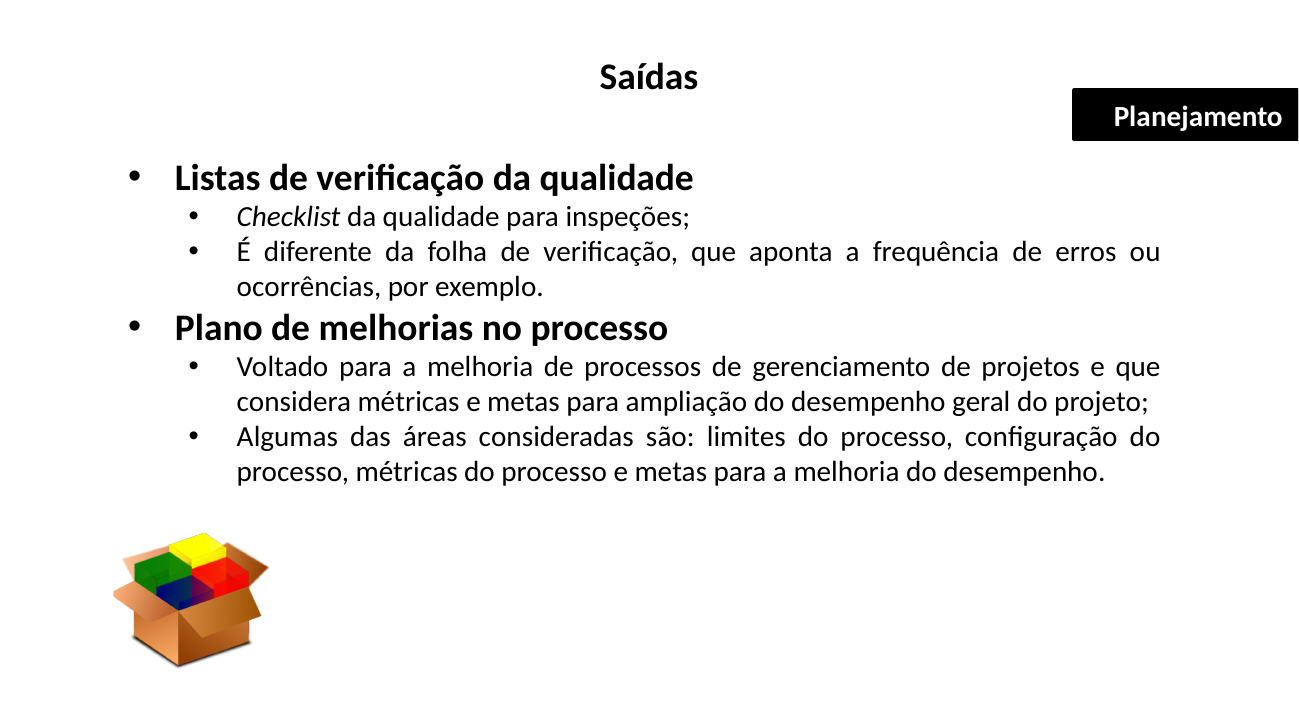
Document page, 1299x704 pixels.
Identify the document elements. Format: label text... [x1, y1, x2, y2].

text_box Listas de verificação da qualidade Checklist da qualidade para inspeções; É diferente da folha de verificação, que aponta a frequência de erros ou ocorrências, por exemplo. Plano de melhorias no processo Voltado para a melhoria de processos de gerenciamento de projetos e que considera métricas e metas para ampliação do desempenho geral do projeto; Algumas das áreas consideradas são: limites do processo, configuração do processo, métricas do processo e metas para a melhoria do desempenho. [113, 145, 1177, 499]
picture [112, 520, 273, 672]
text_box Saídas [0, 44, 1299, 106]
text_box Planejamento [1074, 90, 1299, 140]
